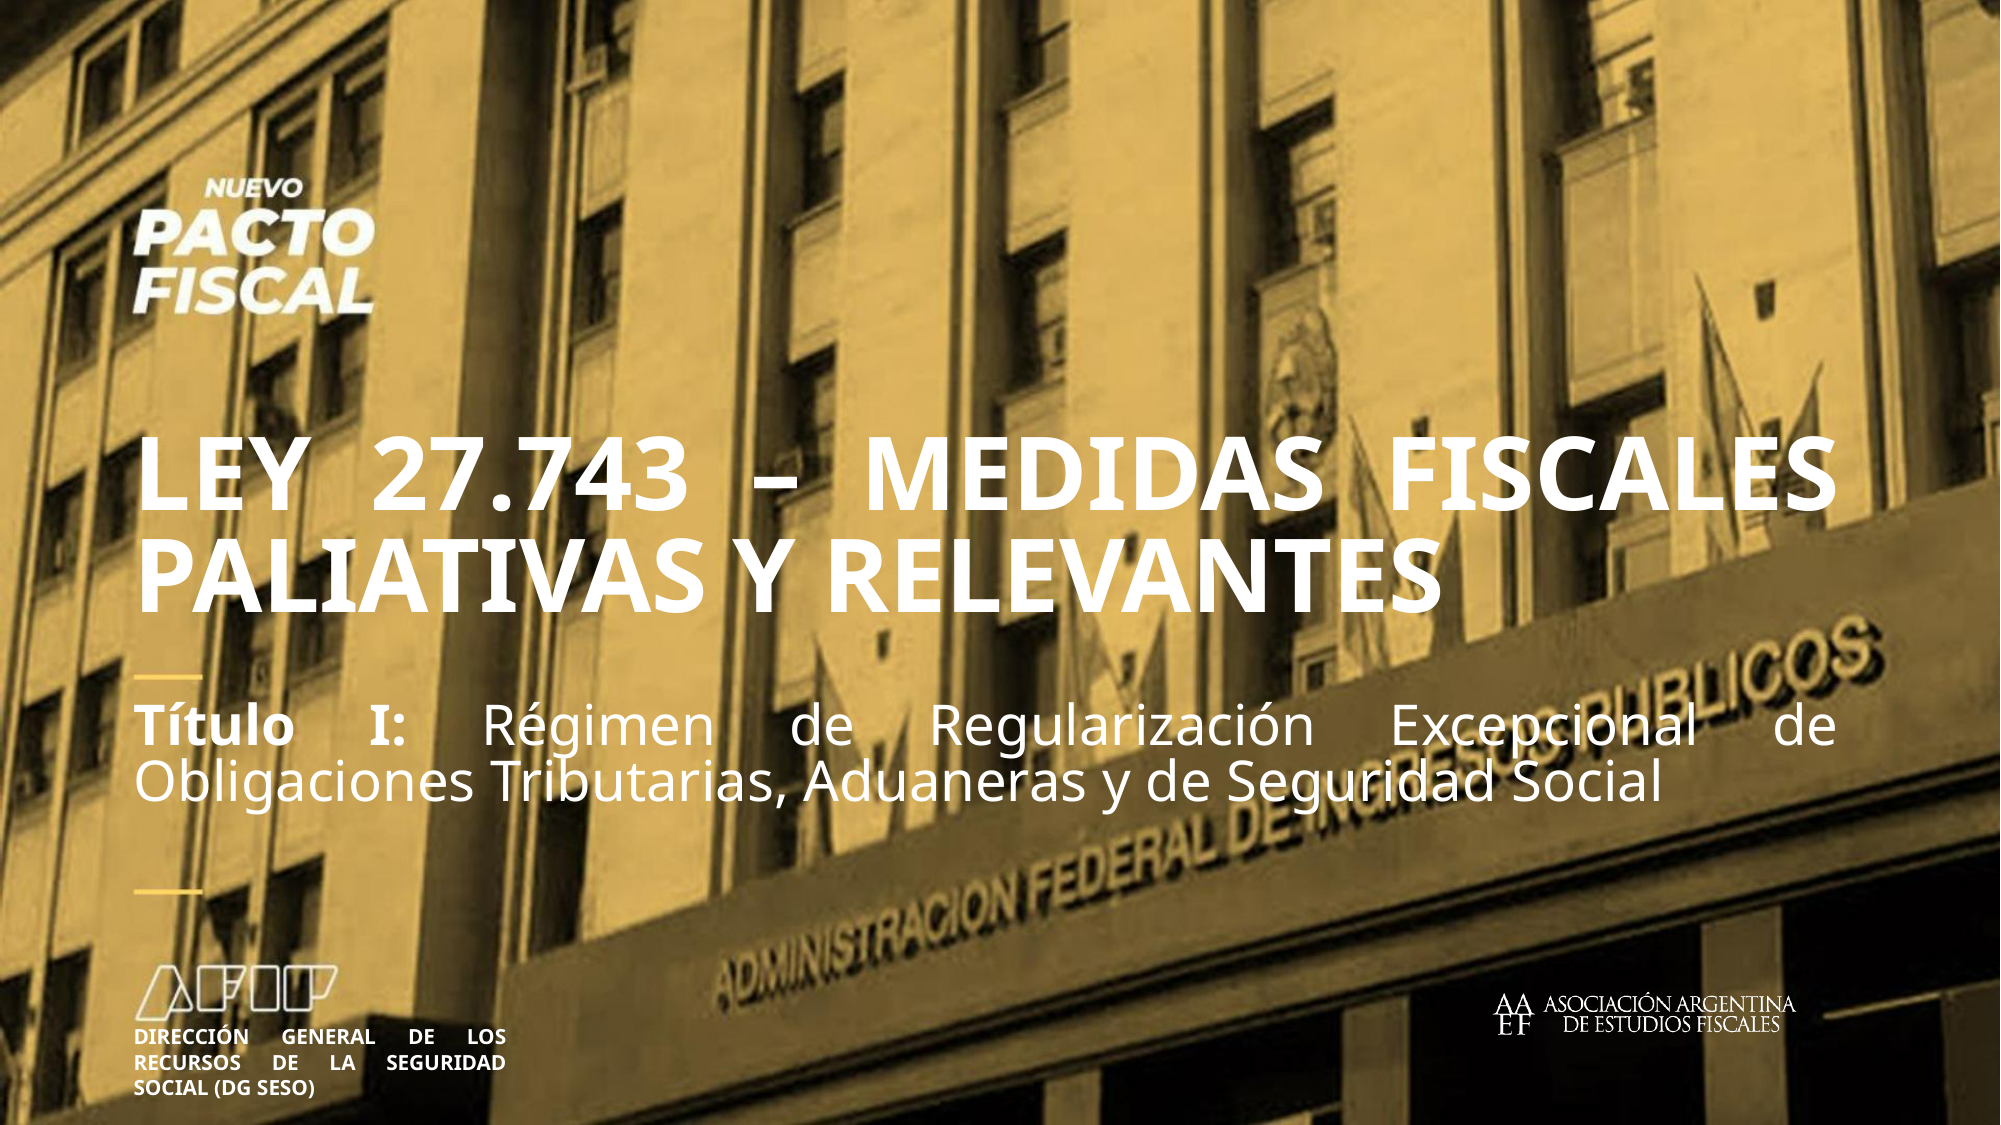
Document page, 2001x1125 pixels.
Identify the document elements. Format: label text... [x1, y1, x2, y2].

text_box DIRECCIÓN GENERAL DE LOS RECURSOS DE LA SEGURIDAD SOCIAL (DG SESO) [133, 1024, 507, 1100]
text_box Título I: Régimen de Regularización Excepcional de Obligaciones Tributarias, Aduaneras y de Seguridad Social [133, 643, 1839, 813]
text_box [0, 0, 2000, 1125]
picture [1483, 989, 1801, 1036]
text_box LEY 27.743 – MEDIDAS FISCALES PALIATIVAS Y RELEVANTES [133, 429, 1839, 634]
